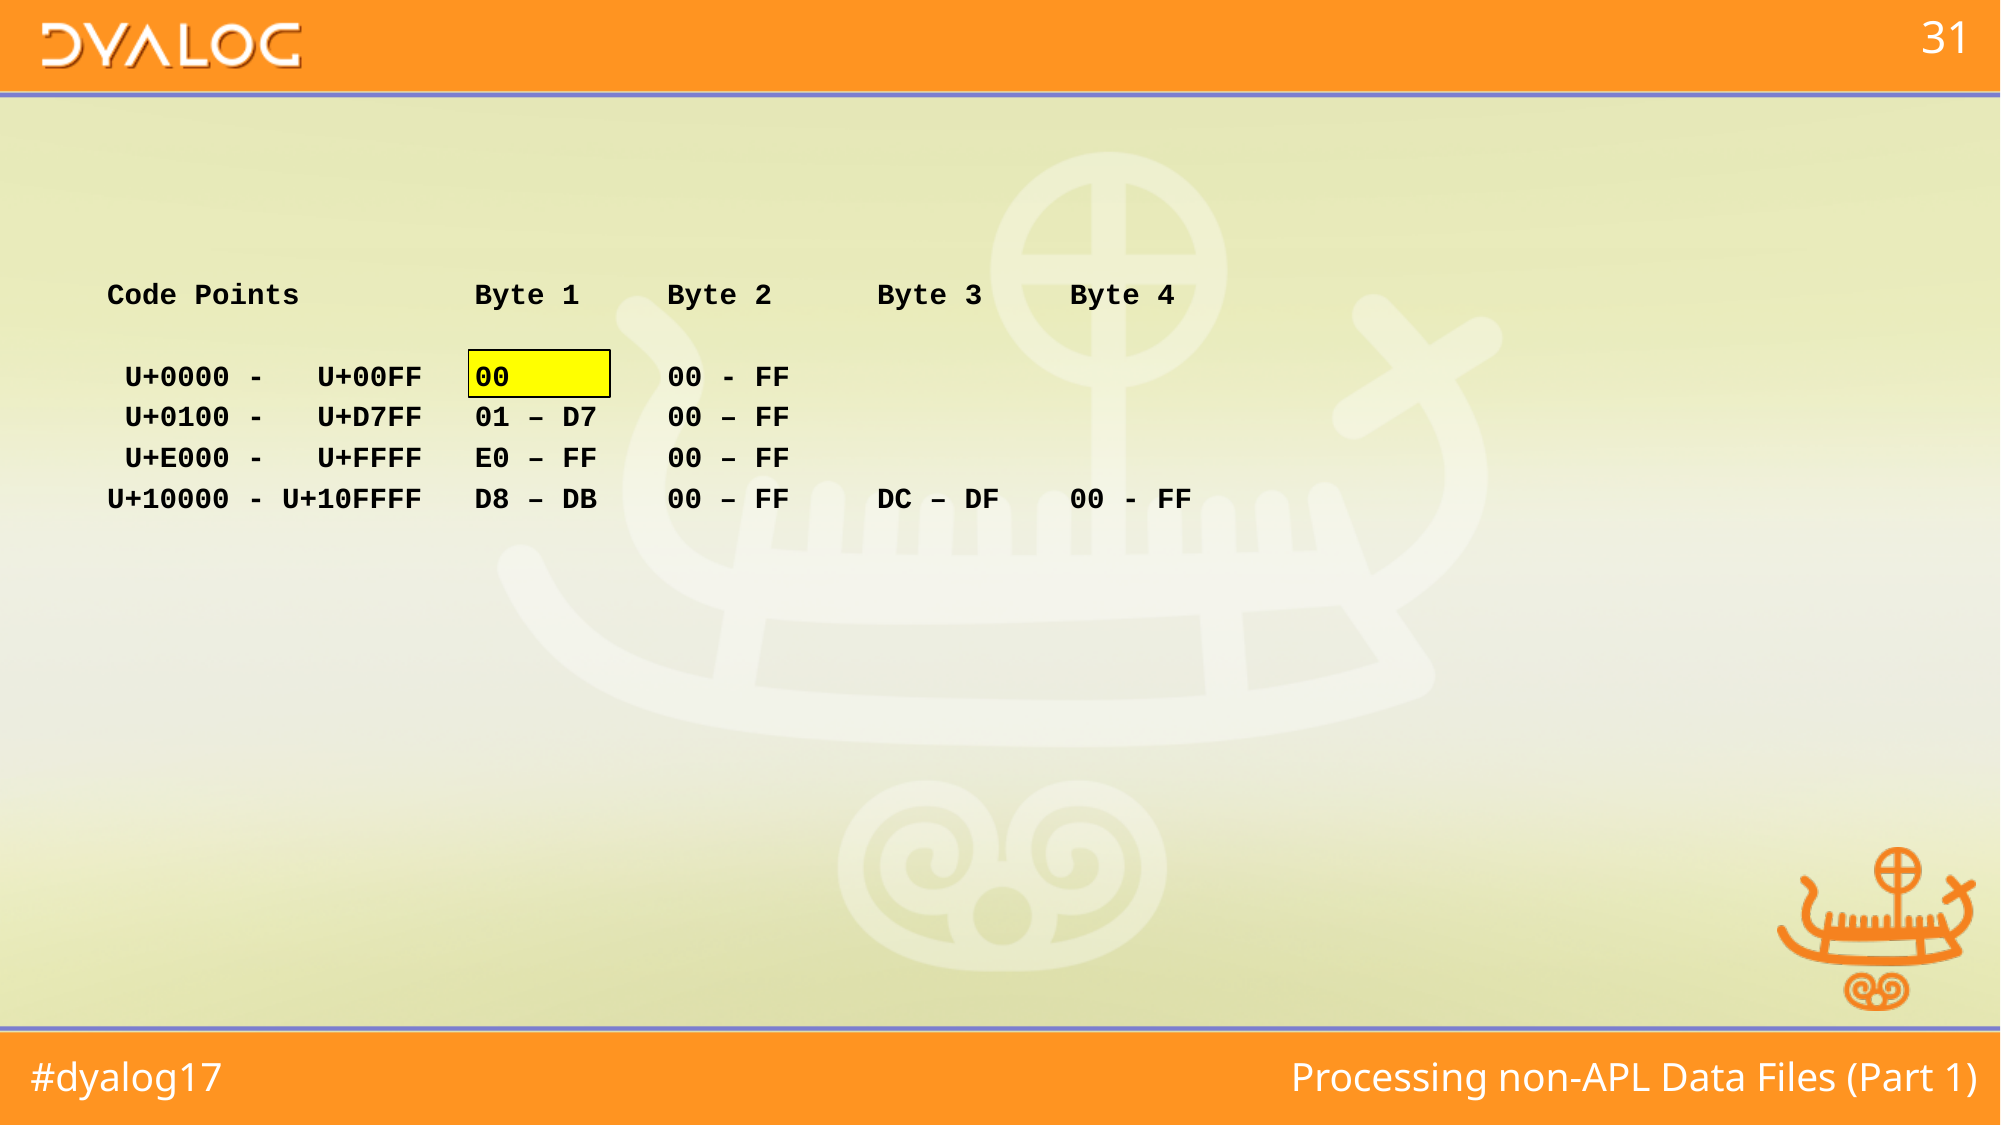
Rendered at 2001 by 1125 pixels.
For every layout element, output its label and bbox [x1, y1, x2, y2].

picture [0, 0, 2001, 1125]
list [74, 267, 1426, 1011]
